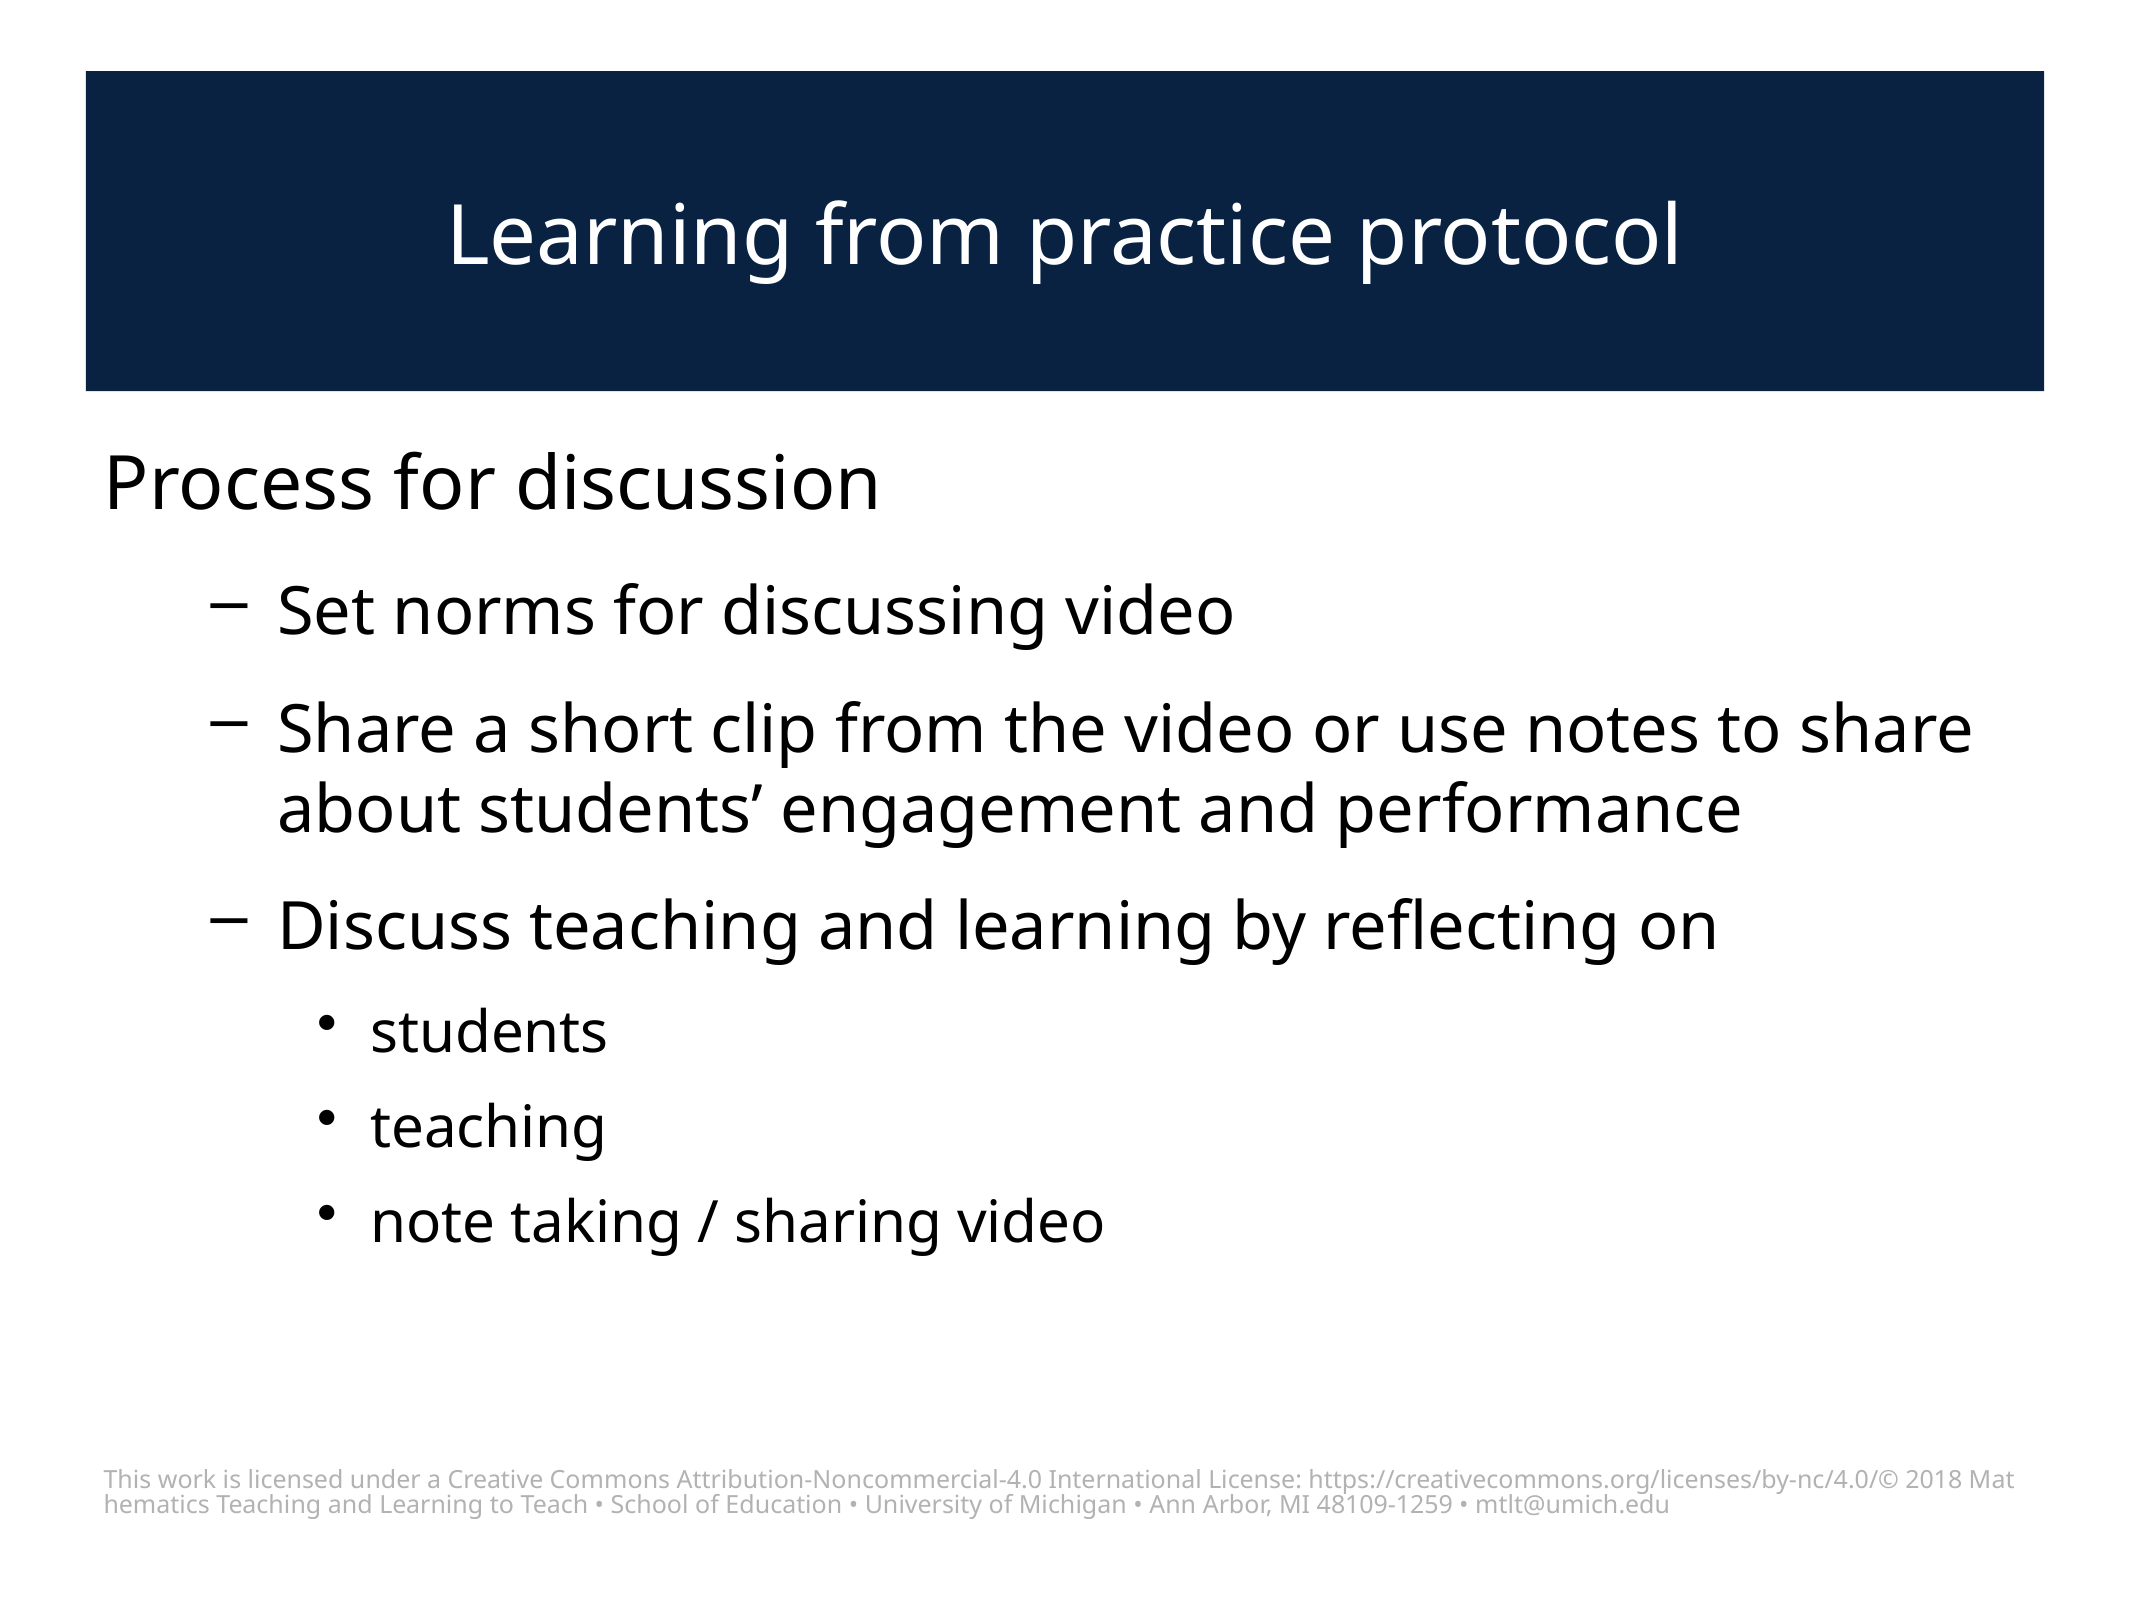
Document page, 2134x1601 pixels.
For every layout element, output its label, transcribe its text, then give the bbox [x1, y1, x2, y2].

title Learning from practice protocol [85, 71, 2045, 392]
footer This work is licensed under a Creative Commons Attribution-Noncommercial-4.0 International License: https://creativecommons.org/licenses/by-nc/4.0/ © 2018 Mathematics Teaching and Learning to Teach • School of Education • University of Michigan • Ann Arbor, MI 48109-1259 • mtlt@umich.edu [88, 1436, 2045, 1524]
list Process for discussion Set norms for discussing video Share a short clip from the video or use notes to share about students’ engagement and performance Discuss teaching and learning by reflecting on students teaching note taking / sharing video [88, 426, 2045, 1430]
